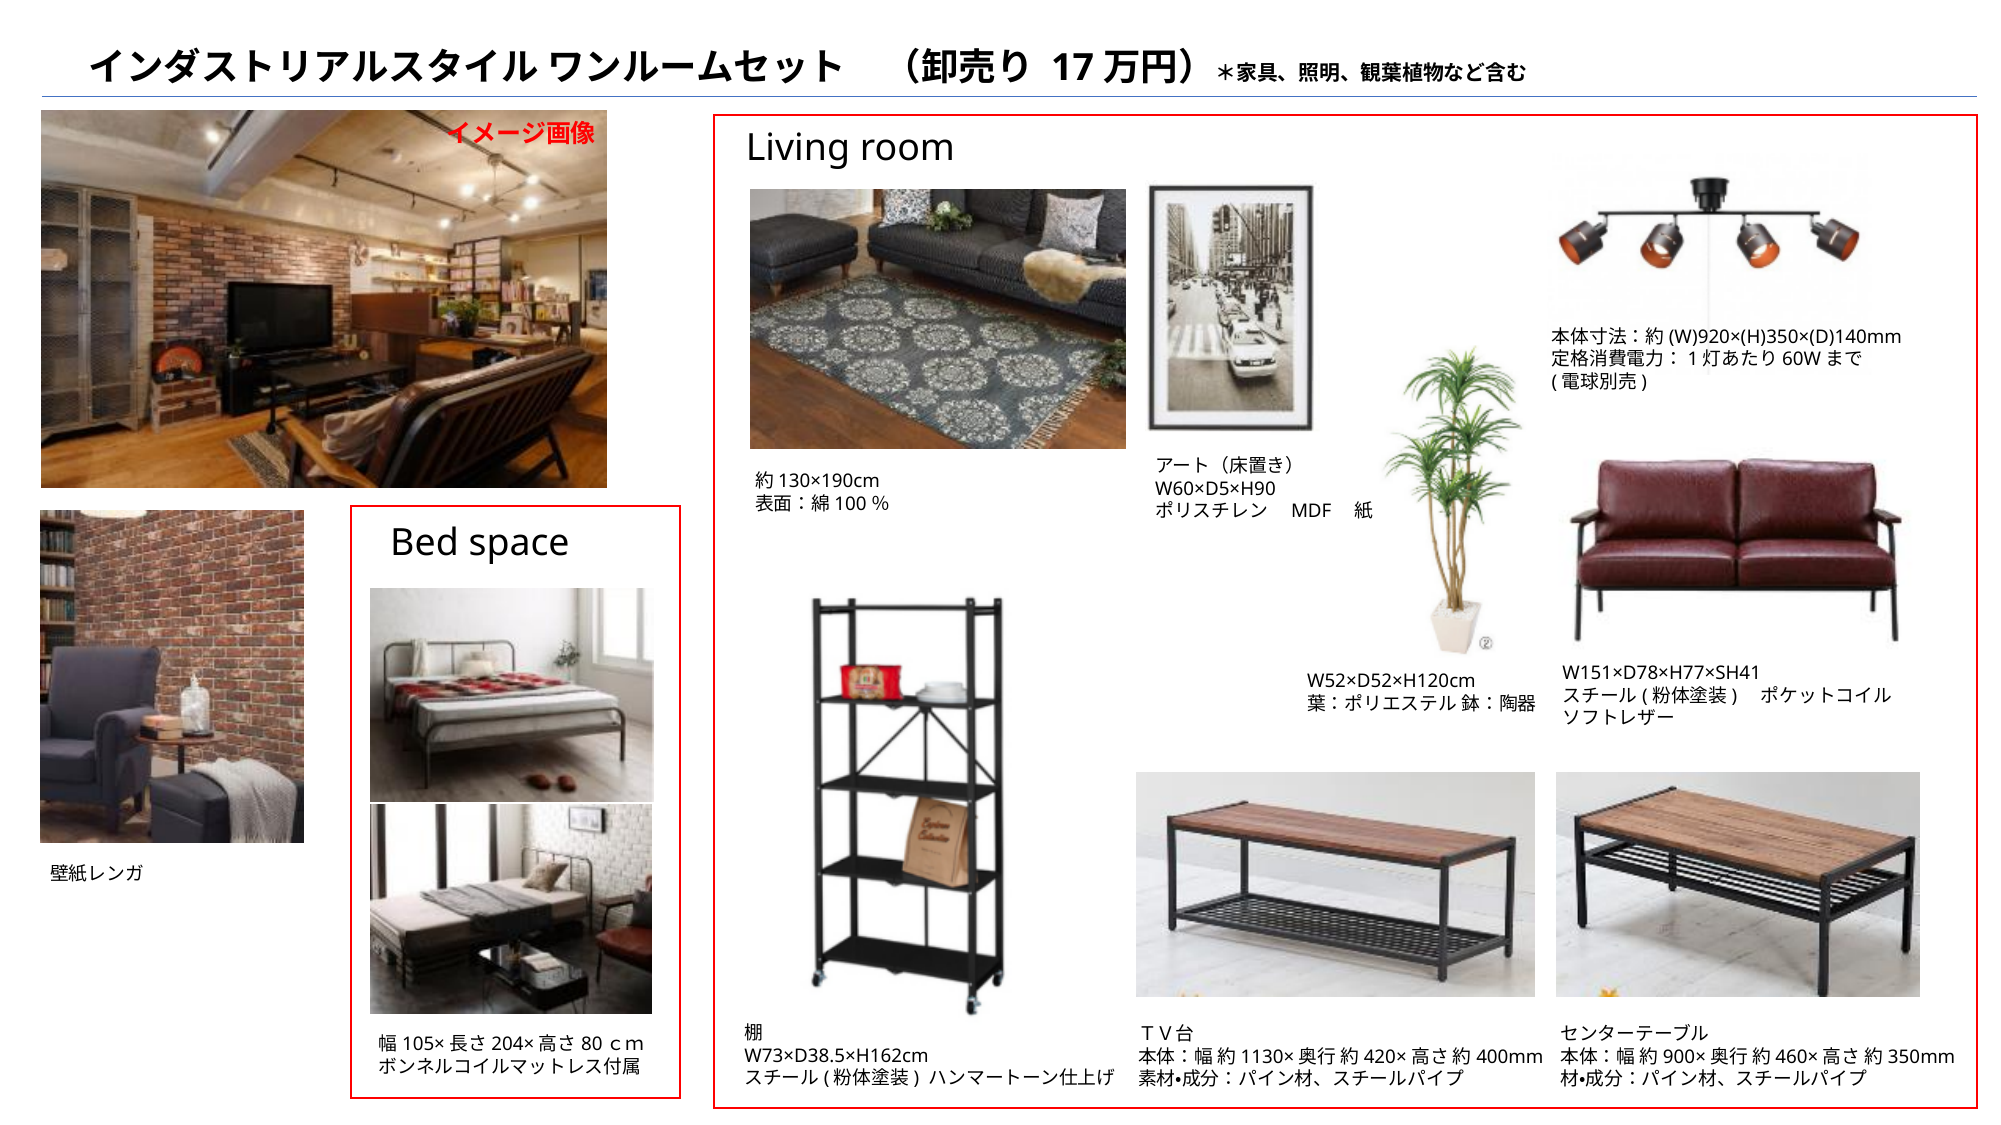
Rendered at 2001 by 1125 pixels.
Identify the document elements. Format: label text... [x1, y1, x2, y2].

picture [1136, 772, 1535, 997]
text_box Bed space [375, 510, 585, 571]
text_box イメージ画像 [607, 110, 612, 155]
picture [750, 189, 1126, 449]
text_box ＴＶ台 本体：幅 約1130×奥行 約420×高さ 約400mm 素材・成分：パイン材、スチールパイプ [1123, 1014, 1559, 1097]
picture [1547, 149, 1878, 375]
picture [790, 583, 1038, 1032]
text_box Living room [731, 115, 971, 175]
picture [370, 588, 654, 802]
picture [40, 510, 304, 843]
picture [370, 804, 652, 1014]
text_box 壁紙レンガ [35, 854, 159, 892]
text_box 棚 W73×D38.5×H162cm スチール(粉体塗装) ハンマートーン仕上げ [729, 1013, 1130, 1096]
text_box インダストリアルスタイル ワンルームセット （卸売り 17万円）＊家具、照明、観葉植物など含む [74, 35, 1968, 96]
text_box [350, 505, 681, 1099]
picture [1363, 345, 1919, 673]
picture [41, 110, 607, 488]
text_box W151×D78×H77×SH41 スチール(粉体塗装) ポケットコイル ソフトレザー [1547, 673, 1907, 736]
picture [1556, 772, 1920, 997]
text_box 約130×190cm 表面：綿100％ [740, 461, 905, 522]
picture [1145, 180, 1320, 439]
text_box [713, 114, 1978, 1109]
text_box 本体寸法：約(W)920×(H)350×(D)140mm 定格消費電力：1灯あたり60Wまで (電球別売) [1536, 317, 1917, 400]
text_box アート（床置き） W60×D5×H90 ポリスチレン MDF 紙 [1140, 446, 1363, 529]
